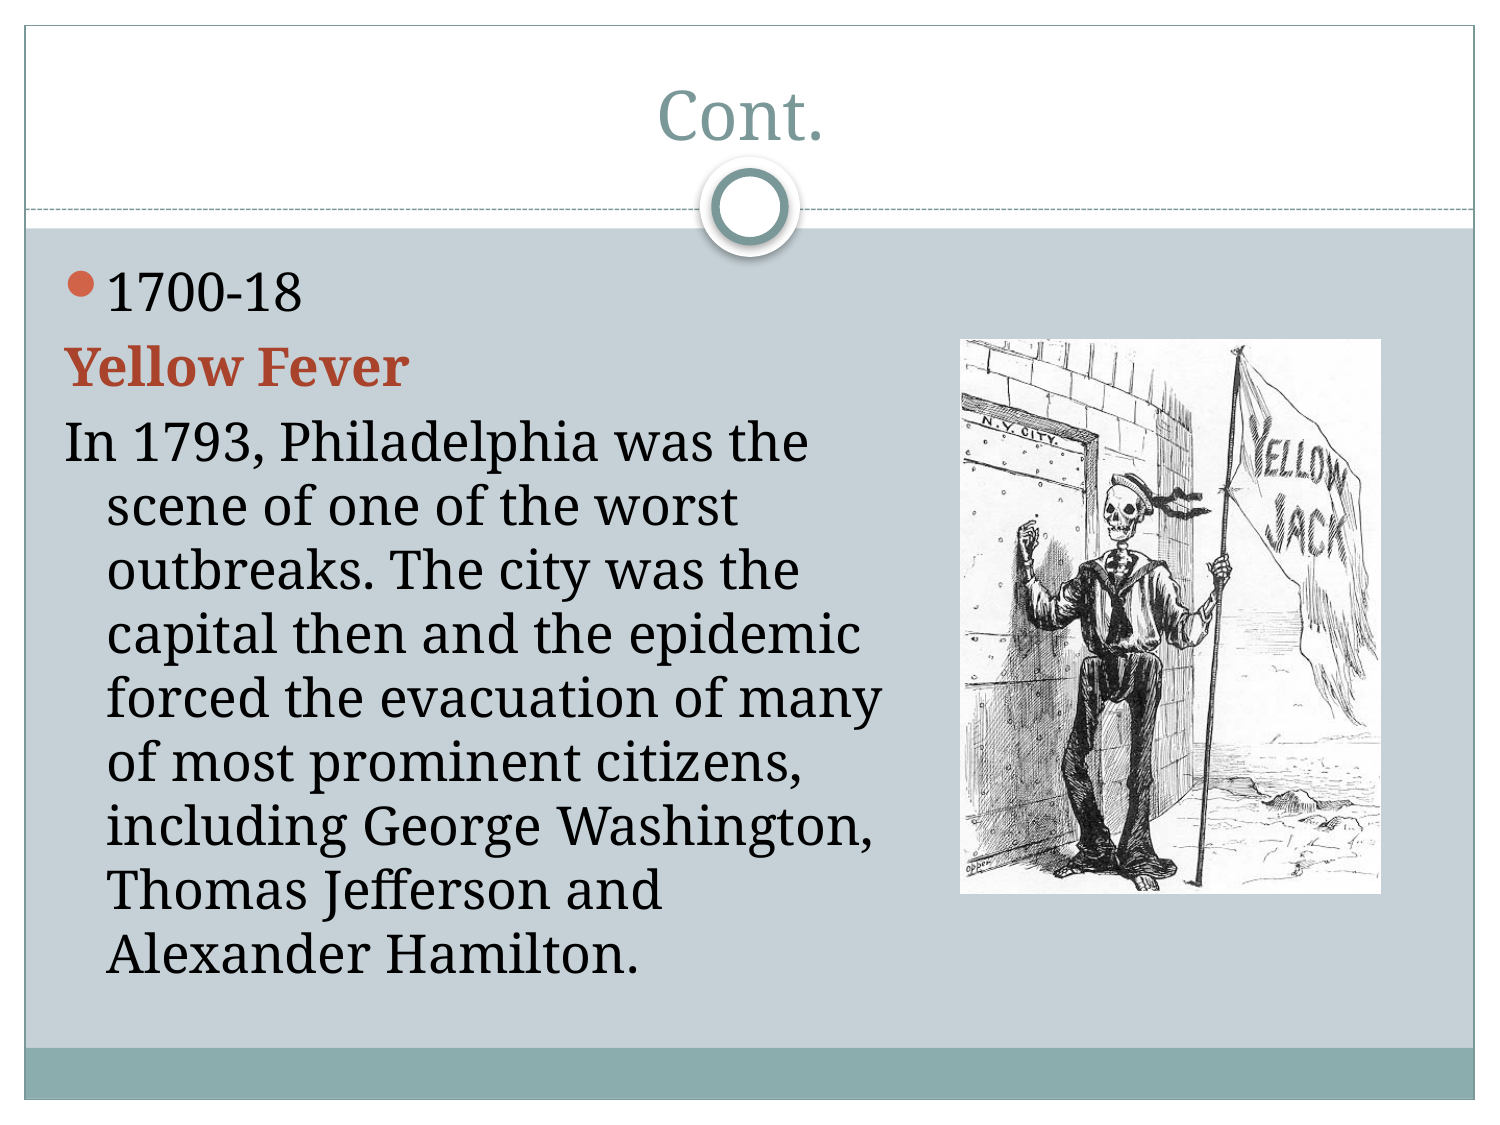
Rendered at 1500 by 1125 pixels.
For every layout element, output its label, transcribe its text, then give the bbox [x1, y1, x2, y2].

picture [960, 339, 1381, 894]
list 1700-18 Yellow Fever In 1793, Philadelphia was the scene of one of the worst outbreaks. The city was the capital then and the epidemic forced the evacuation of many of most prominent citizens, including George Washington, Thomas Jefferson and Alexander Hamilton. [49, 250, 938, 1001]
title Cont. [49, 37, 1450, 162]
